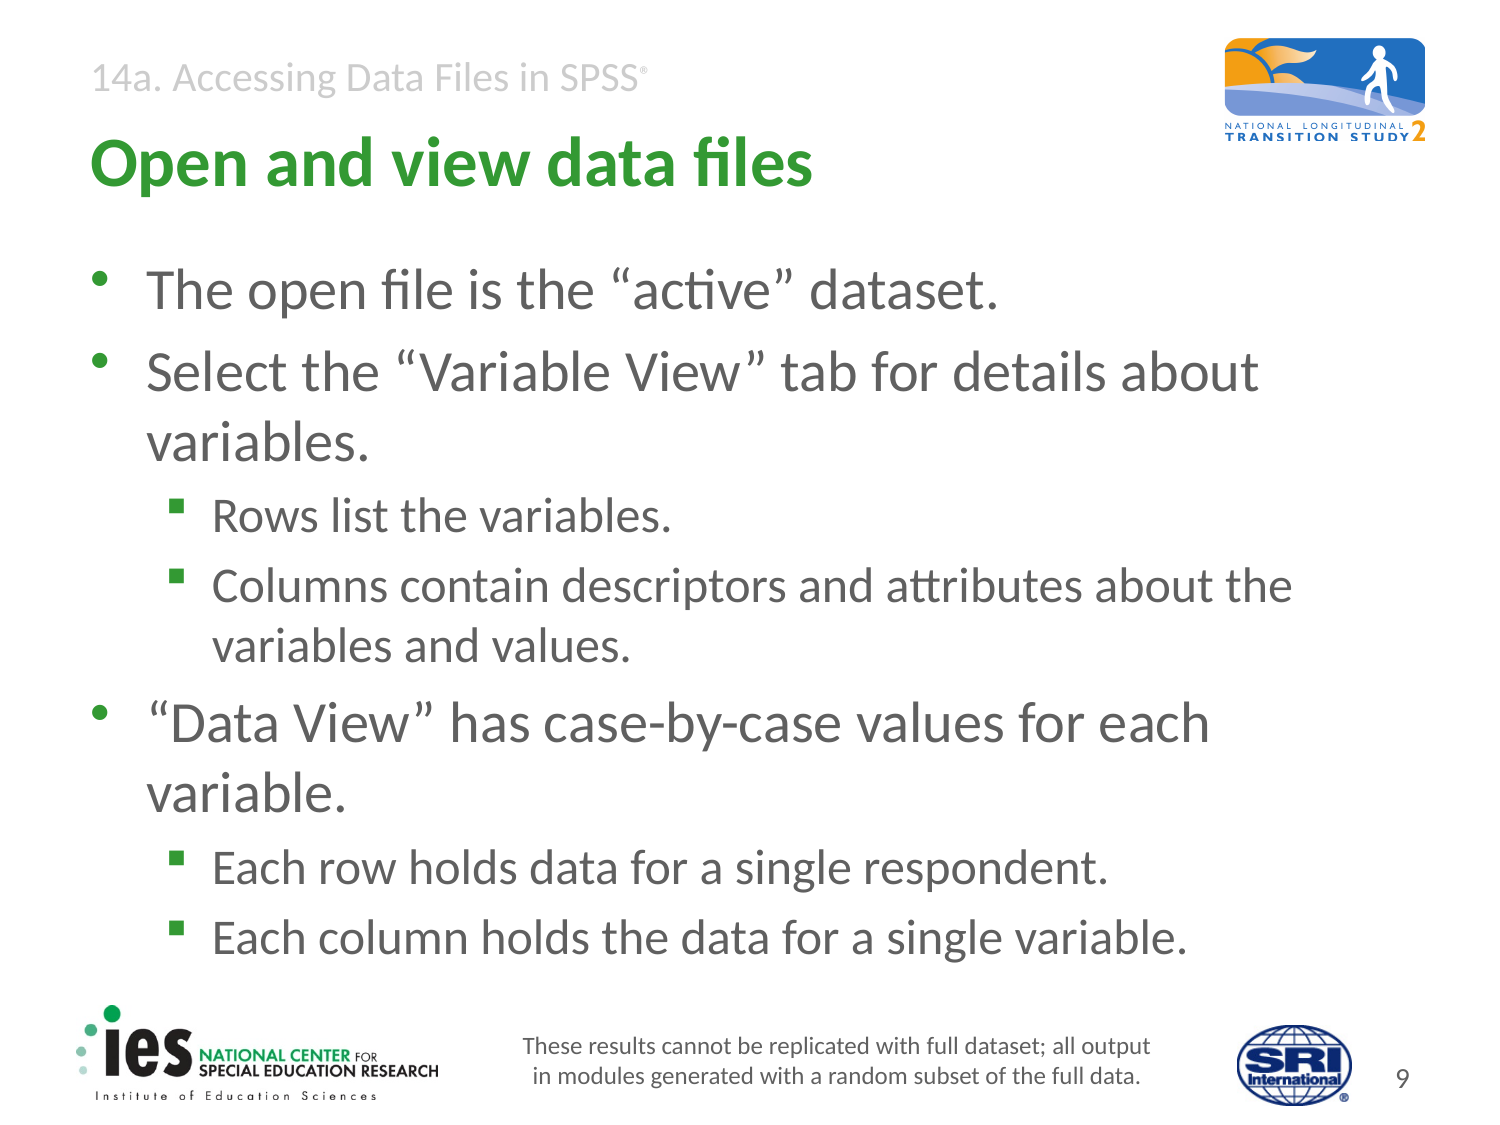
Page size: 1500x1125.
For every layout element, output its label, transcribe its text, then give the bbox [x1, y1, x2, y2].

title Open and view data files [74, 90, 1426, 226]
picture [1237, 1025, 1352, 1106]
list The open file is the “active” dataset. Select the “Variable View” tab for details about variables. Rows list the variables. Columns contain descriptors and attributes about the variables and values. “Data View” has case-by-case values for each variable. Each row holds data for a single respondent. Each column holds the data for a single variable. [74, 243, 1426, 987]
picture [76, 1005, 438, 1100]
slide_number 8 [1321, 1051, 1426, 1125]
footer These results cannot be replicated with full dataset; all output in modules generated with a random subset of the full data. [437, 1021, 1238, 1101]
